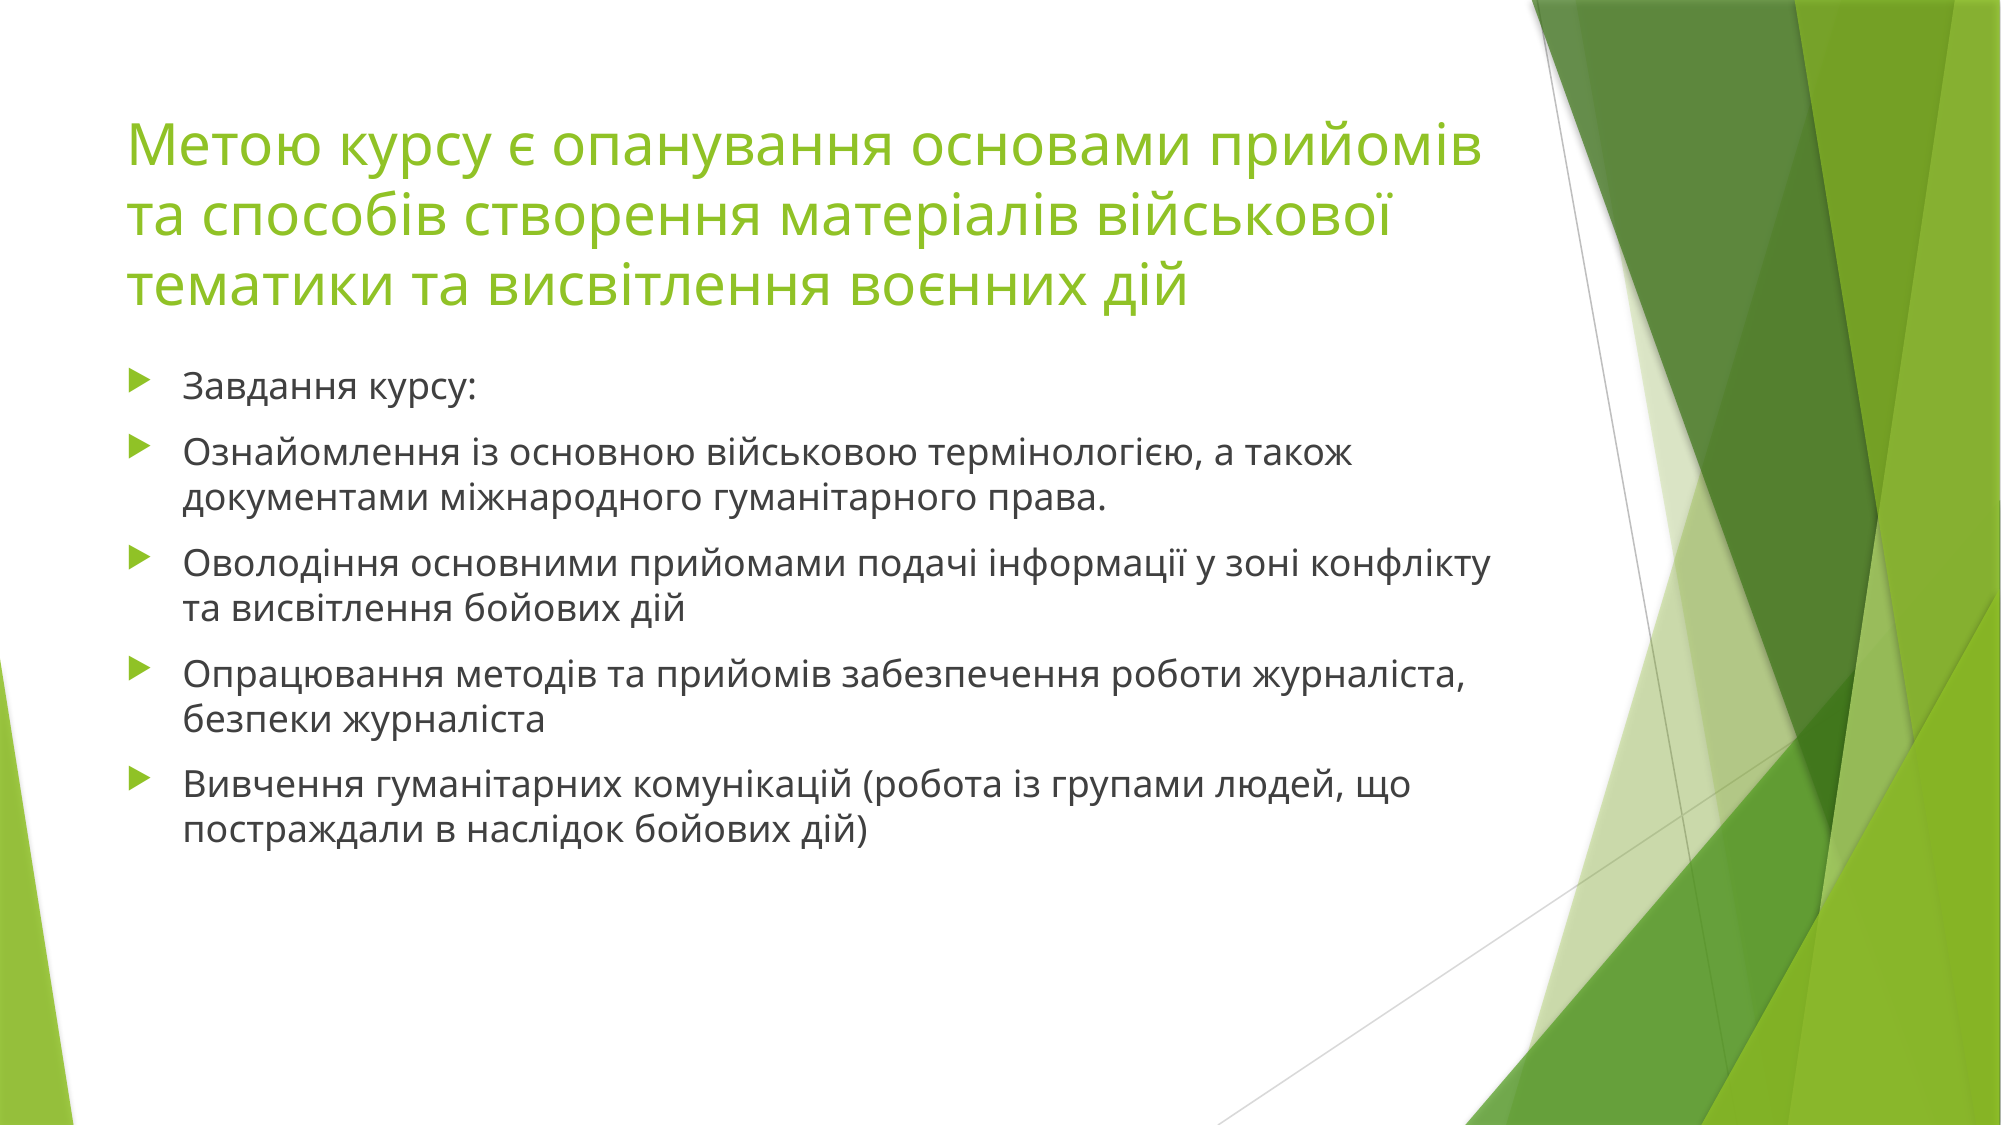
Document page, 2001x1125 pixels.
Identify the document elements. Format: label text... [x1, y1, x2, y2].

list Завдання курсу: Ознайомлення із основною військовою термінологією, а також документами міжнародного гуманітарного права. Оволодіння основними прийомами подачі інформації у зоні конфлікту та висвітлення бойових дій Опрацювання методів та прийомів забезпечення роботи журналіста, безпеки журналіста Вивчення гуманітарних комунікацій (робота із групами людей, що постраждали в наслідок бойових дій) [111, 354, 1522, 992]
title Метою курсу є опанування основами прийомів та способів створення матеріалів військової тематики та висвітлення воєнних дій [111, 99, 1522, 317]
